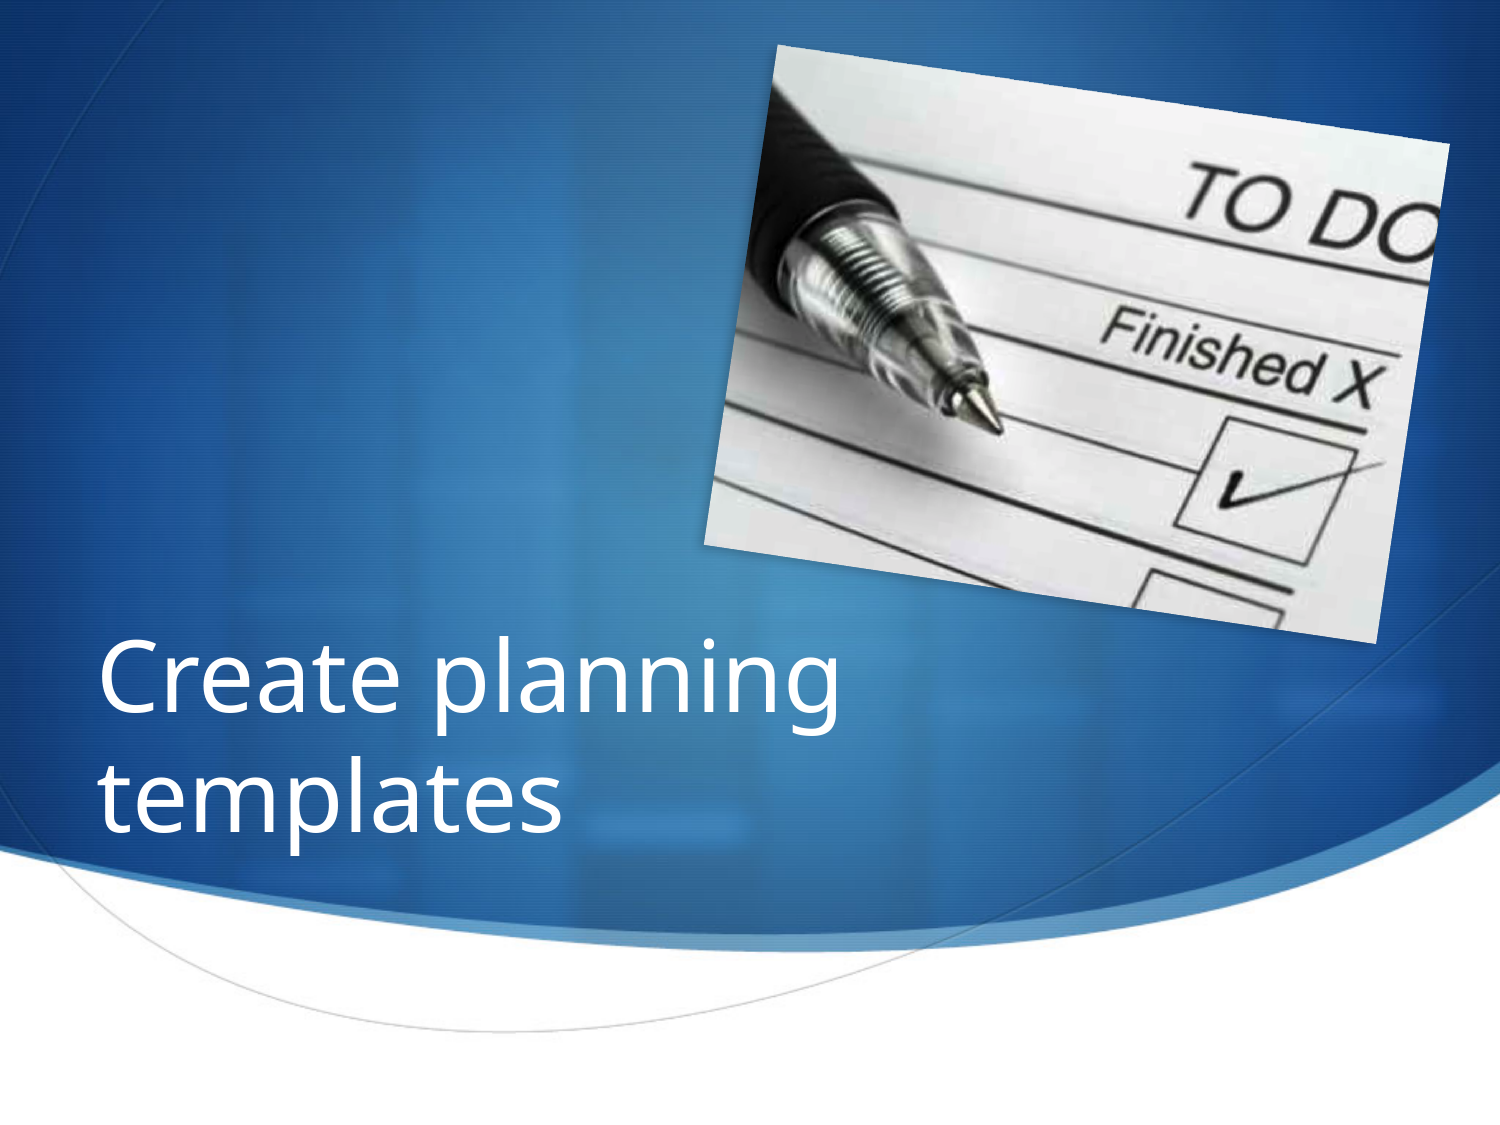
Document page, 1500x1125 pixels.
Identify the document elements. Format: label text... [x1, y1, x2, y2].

picture [0, 0, 1500, 1125]
title Create planning templates [81, 619, 1263, 861]
